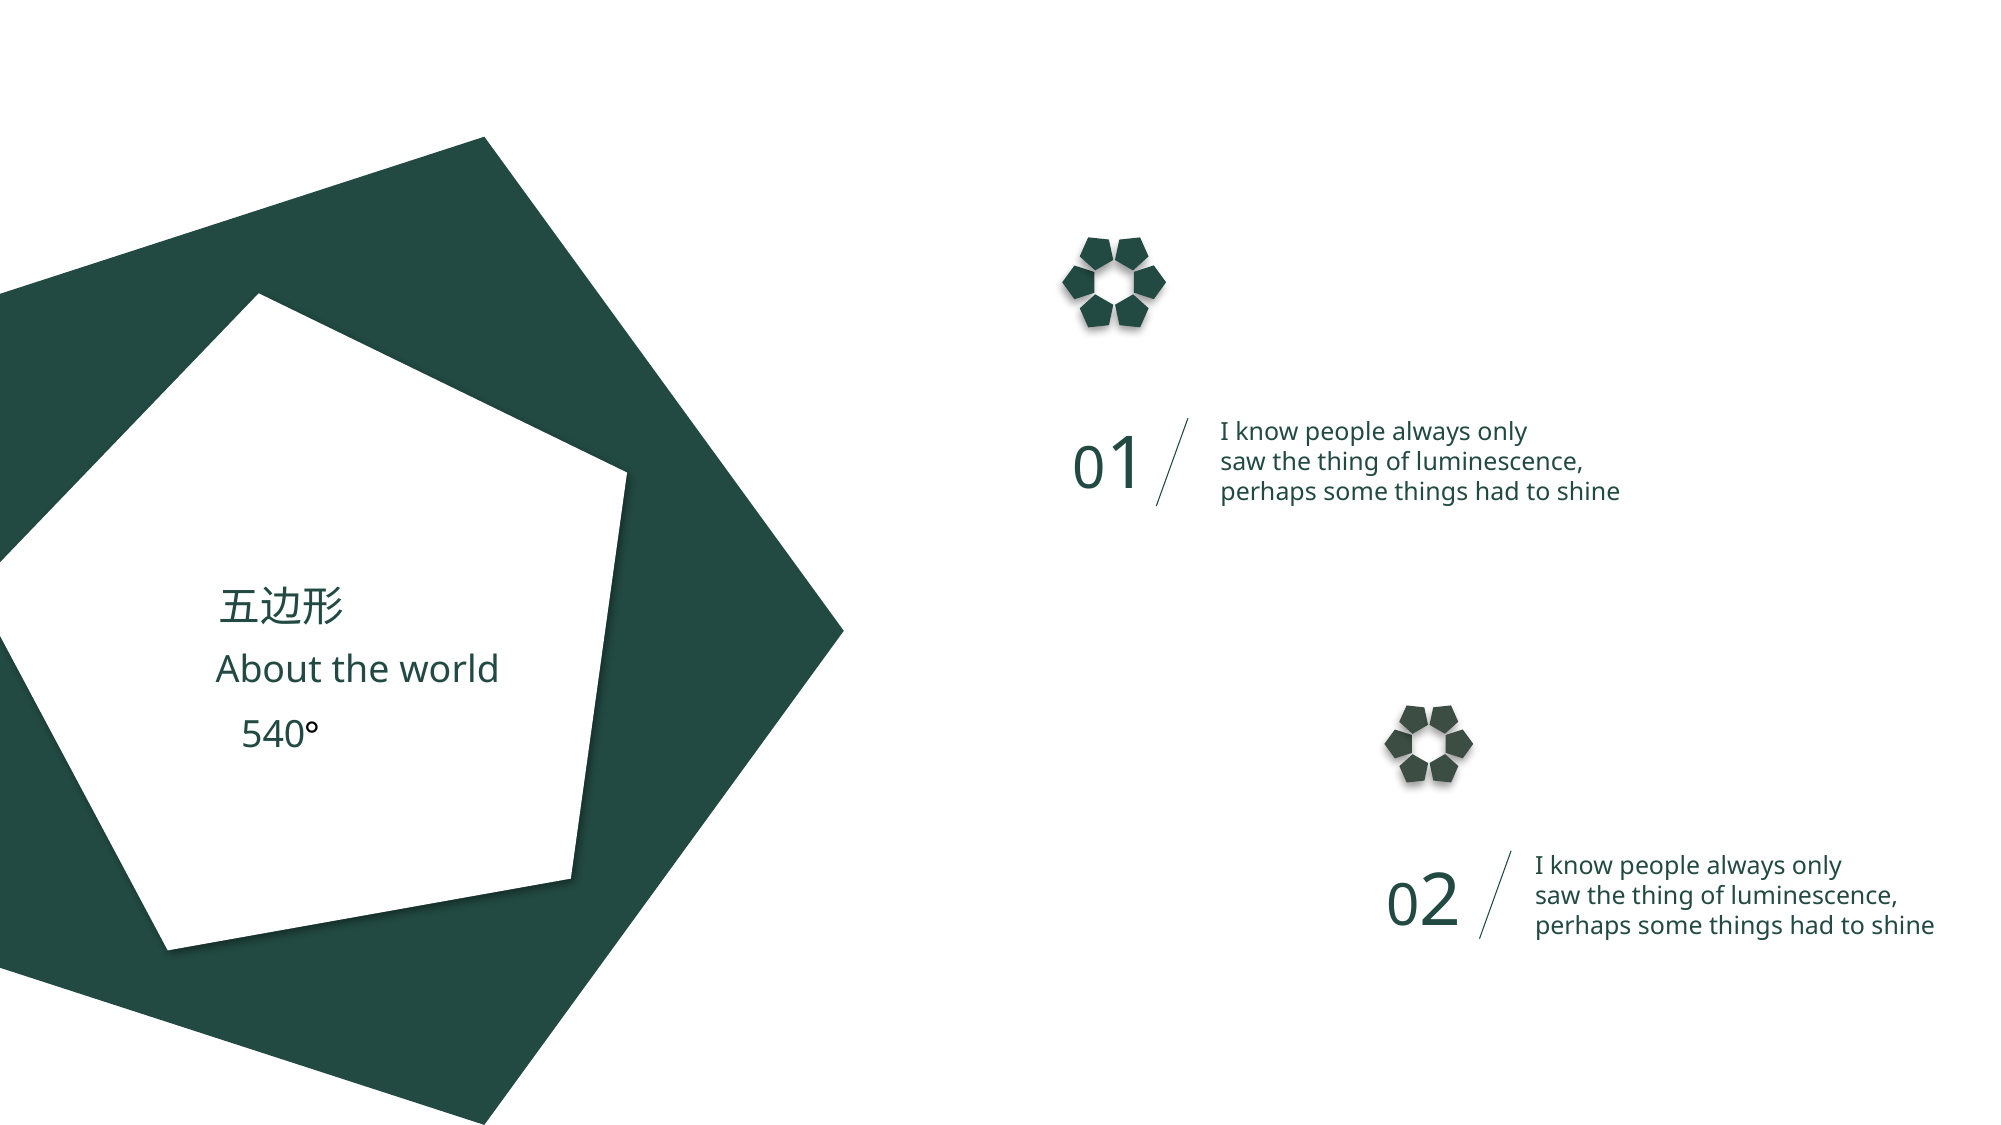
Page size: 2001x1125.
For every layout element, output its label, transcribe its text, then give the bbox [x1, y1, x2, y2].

text_box 01 [1058, 408, 1167, 511]
text_box 540° [226, 702, 334, 763]
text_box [1384, 703, 1474, 785]
text_box [0, 292, 629, 952]
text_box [1156, 418, 1188, 507]
text_box I know people always only saw the thing of luminescence, perhaps some things had to shine [1520, 842, 1967, 947]
text_box [0, 135, 846, 1125]
text_box 02 [1371, 844, 1480, 948]
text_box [1062, 235, 1167, 330]
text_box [1479, 850, 1512, 939]
text_box About the world [200, 637, 525, 698]
text_box 五边形 [203, 572, 369, 637]
text_box I know people always only saw the thing of luminescence, perhaps some things had to shine [1205, 407, 1652, 513]
